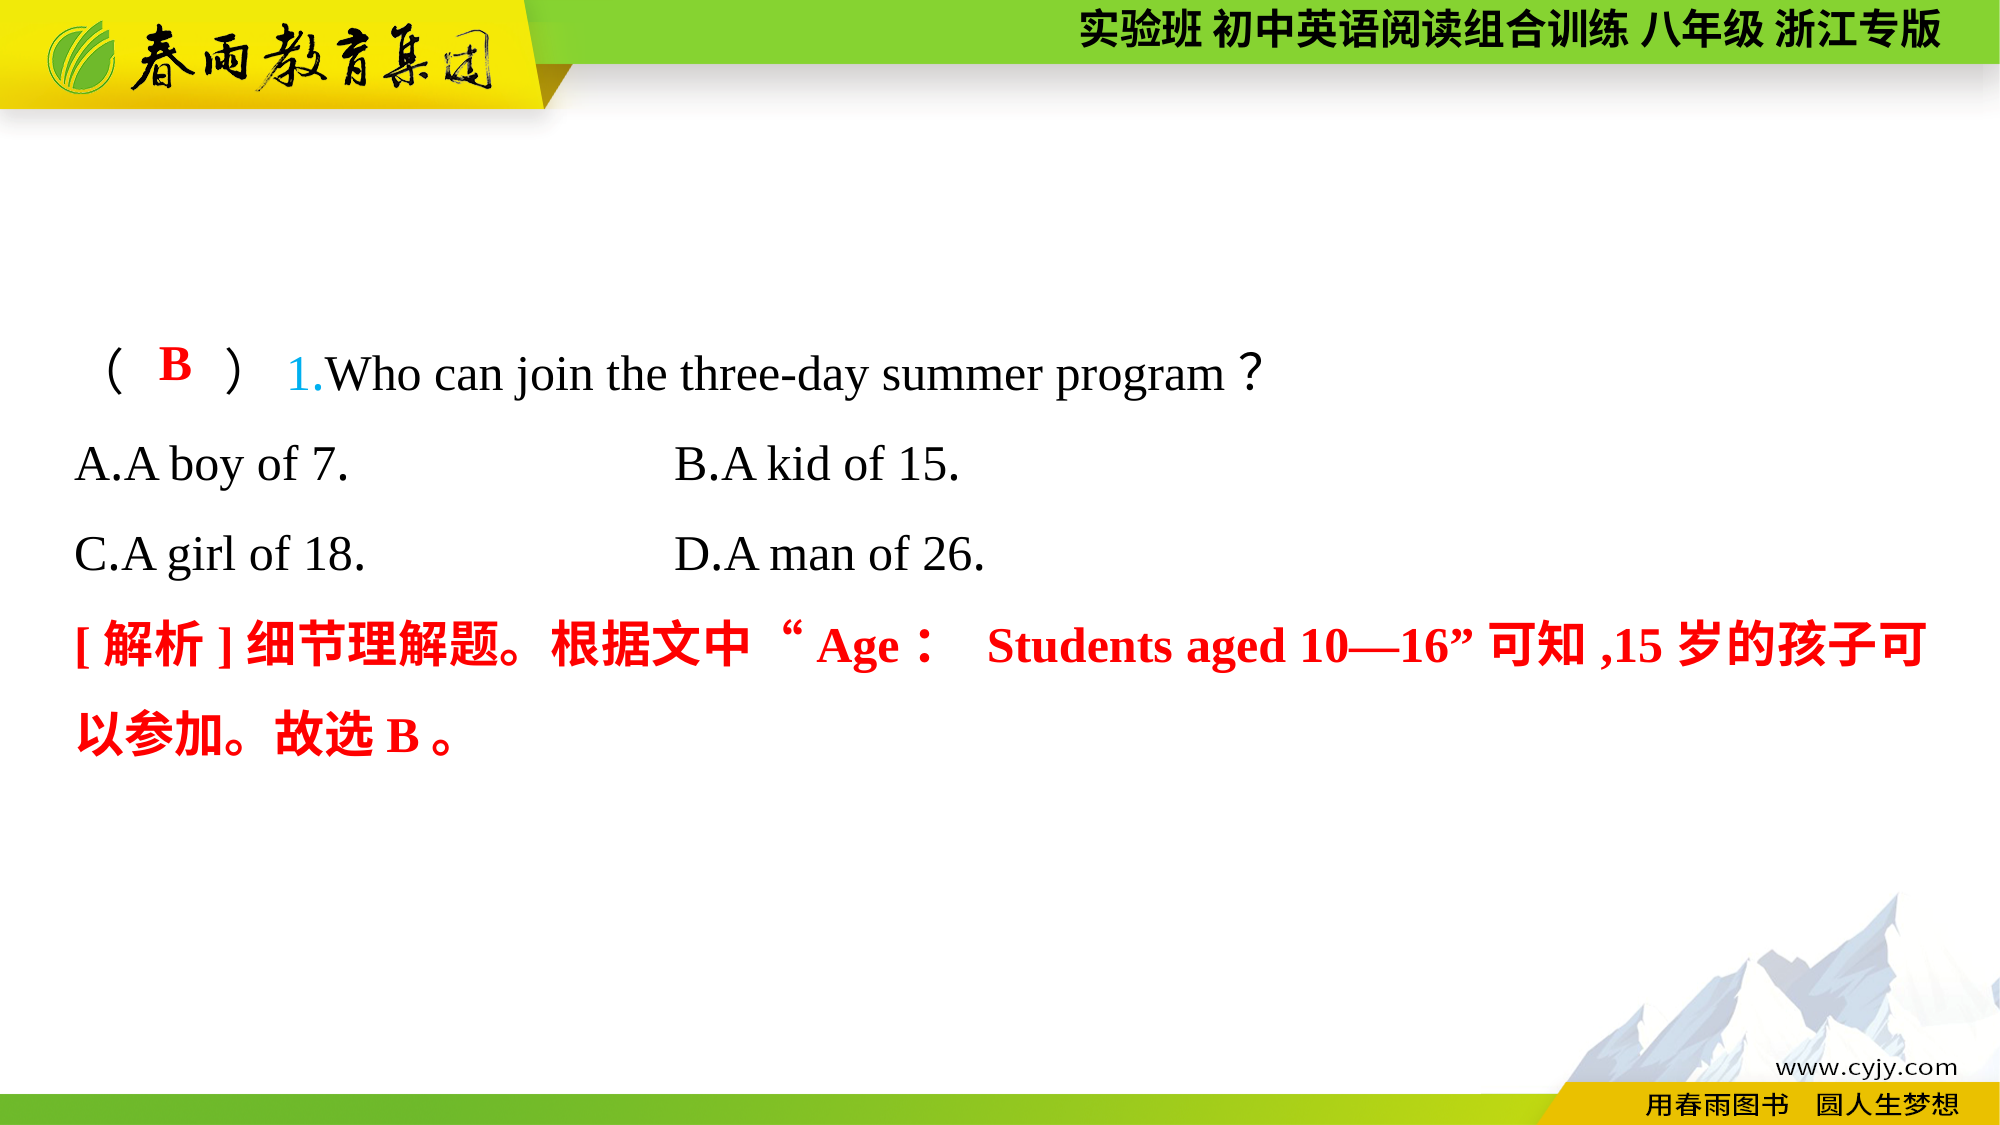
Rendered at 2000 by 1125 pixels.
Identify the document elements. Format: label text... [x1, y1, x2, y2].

picture [0, 0, 2000, 1125]
text_box [解析]细节理解题。根据文中“Age： Students aged 10—16”可知,15岁的孩子可以参加。故选B。 [59, 574, 1944, 770]
text_box B [143, 323, 207, 399]
list （ ）1.Who can join the three-day summer program？ A.A boy of 7. B.A kid of 15. C.A girl of 18. D.A man of 26. [59, 302, 1944, 574]
